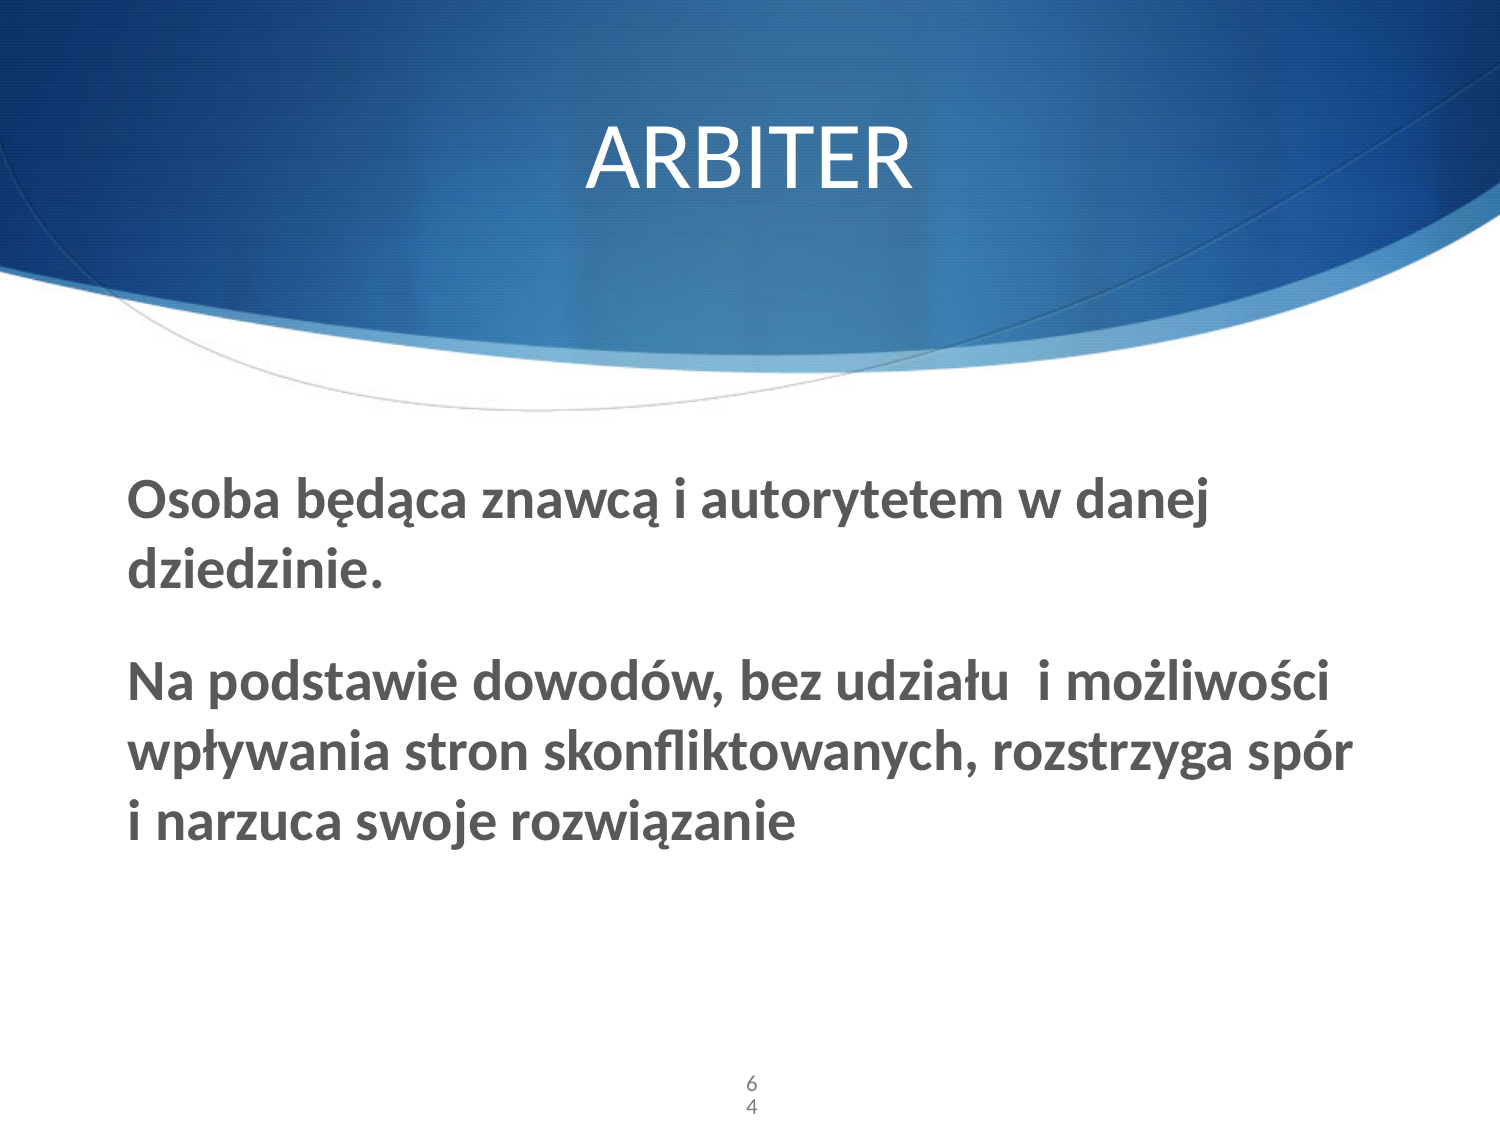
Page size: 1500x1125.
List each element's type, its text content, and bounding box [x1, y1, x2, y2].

list Osoba będąca znawcą i autorytetem w danej dziedzinie. Na podstawie dowodów, bez udziału i możliwości wpływania stron skonfliktowanych, rozstrzyga spór i narzuca swoje rozwiązanie [121, 454, 1379, 991]
title ARBITER [75, 0, 1425, 301]
picture [0, 0, 1500, 1125]
slide_number 64 [730, 1062, 769, 1103]
